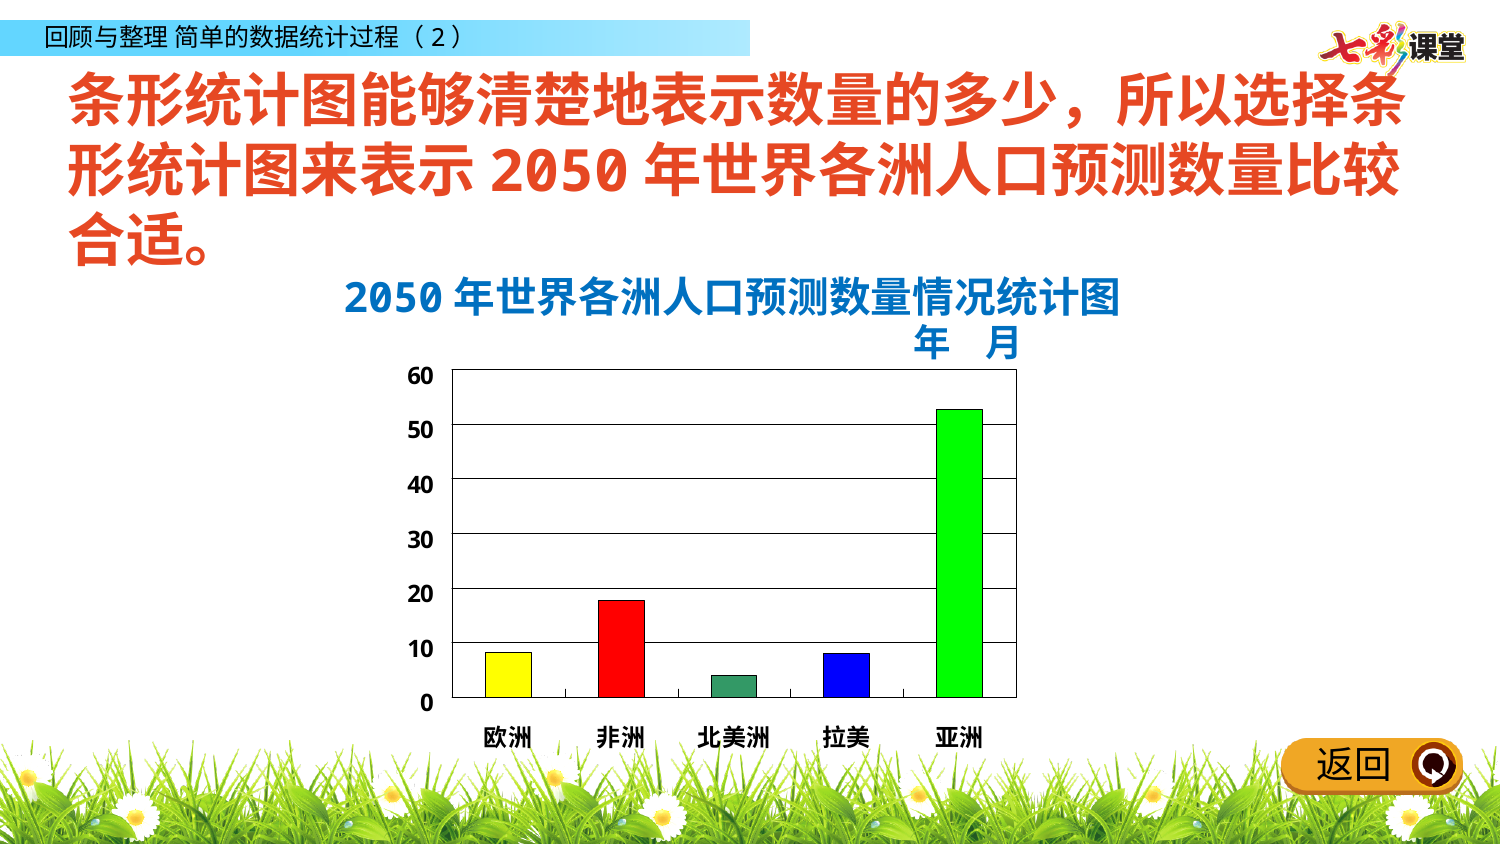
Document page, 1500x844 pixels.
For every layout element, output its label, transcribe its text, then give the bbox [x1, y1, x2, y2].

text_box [1281, 733, 1464, 795]
text_box 2050年世界各洲人口预测数量情况统计图 [312, 281, 1152, 328]
text_box 条形统计图能够清楚地表示数量的多少，所以选择条形统计图来表示2050年世界各洲人口预测数量比较合适。 [53, 55, 1424, 281]
text_box [157, 0, 248, 46]
picture [0, 740, 1500, 844]
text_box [389, 336, 1031, 765]
text_box 年 月 [844, 311, 1093, 372]
picture [1316, 20, 1468, 80]
